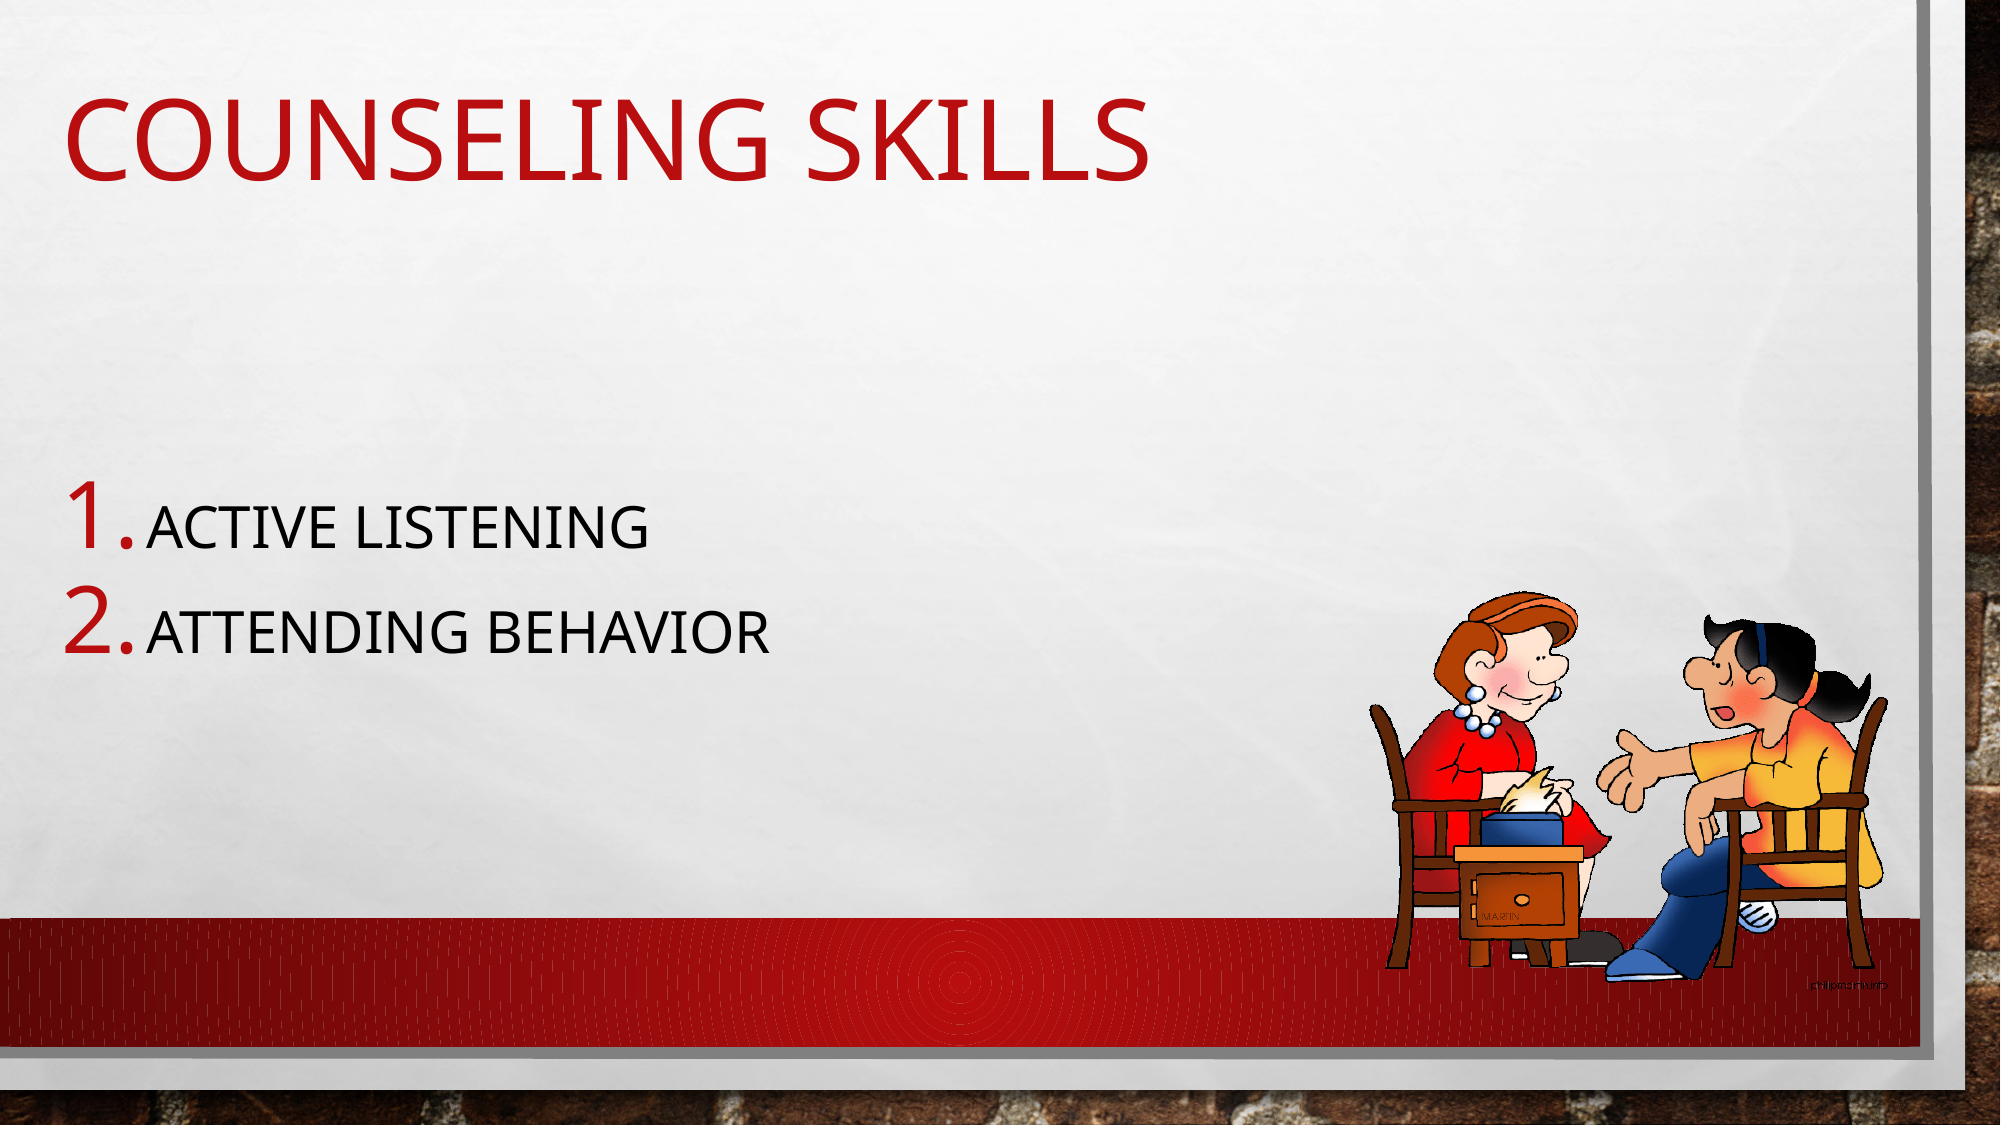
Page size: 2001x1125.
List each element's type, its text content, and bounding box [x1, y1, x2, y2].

picture [1345, 579, 1900, 997]
picture [0, 0, 2000, 1125]
list Active listening Attending behavior [46, 182, 1823, 960]
title COUNSELING SKILLS [46, 63, 1753, 182]
